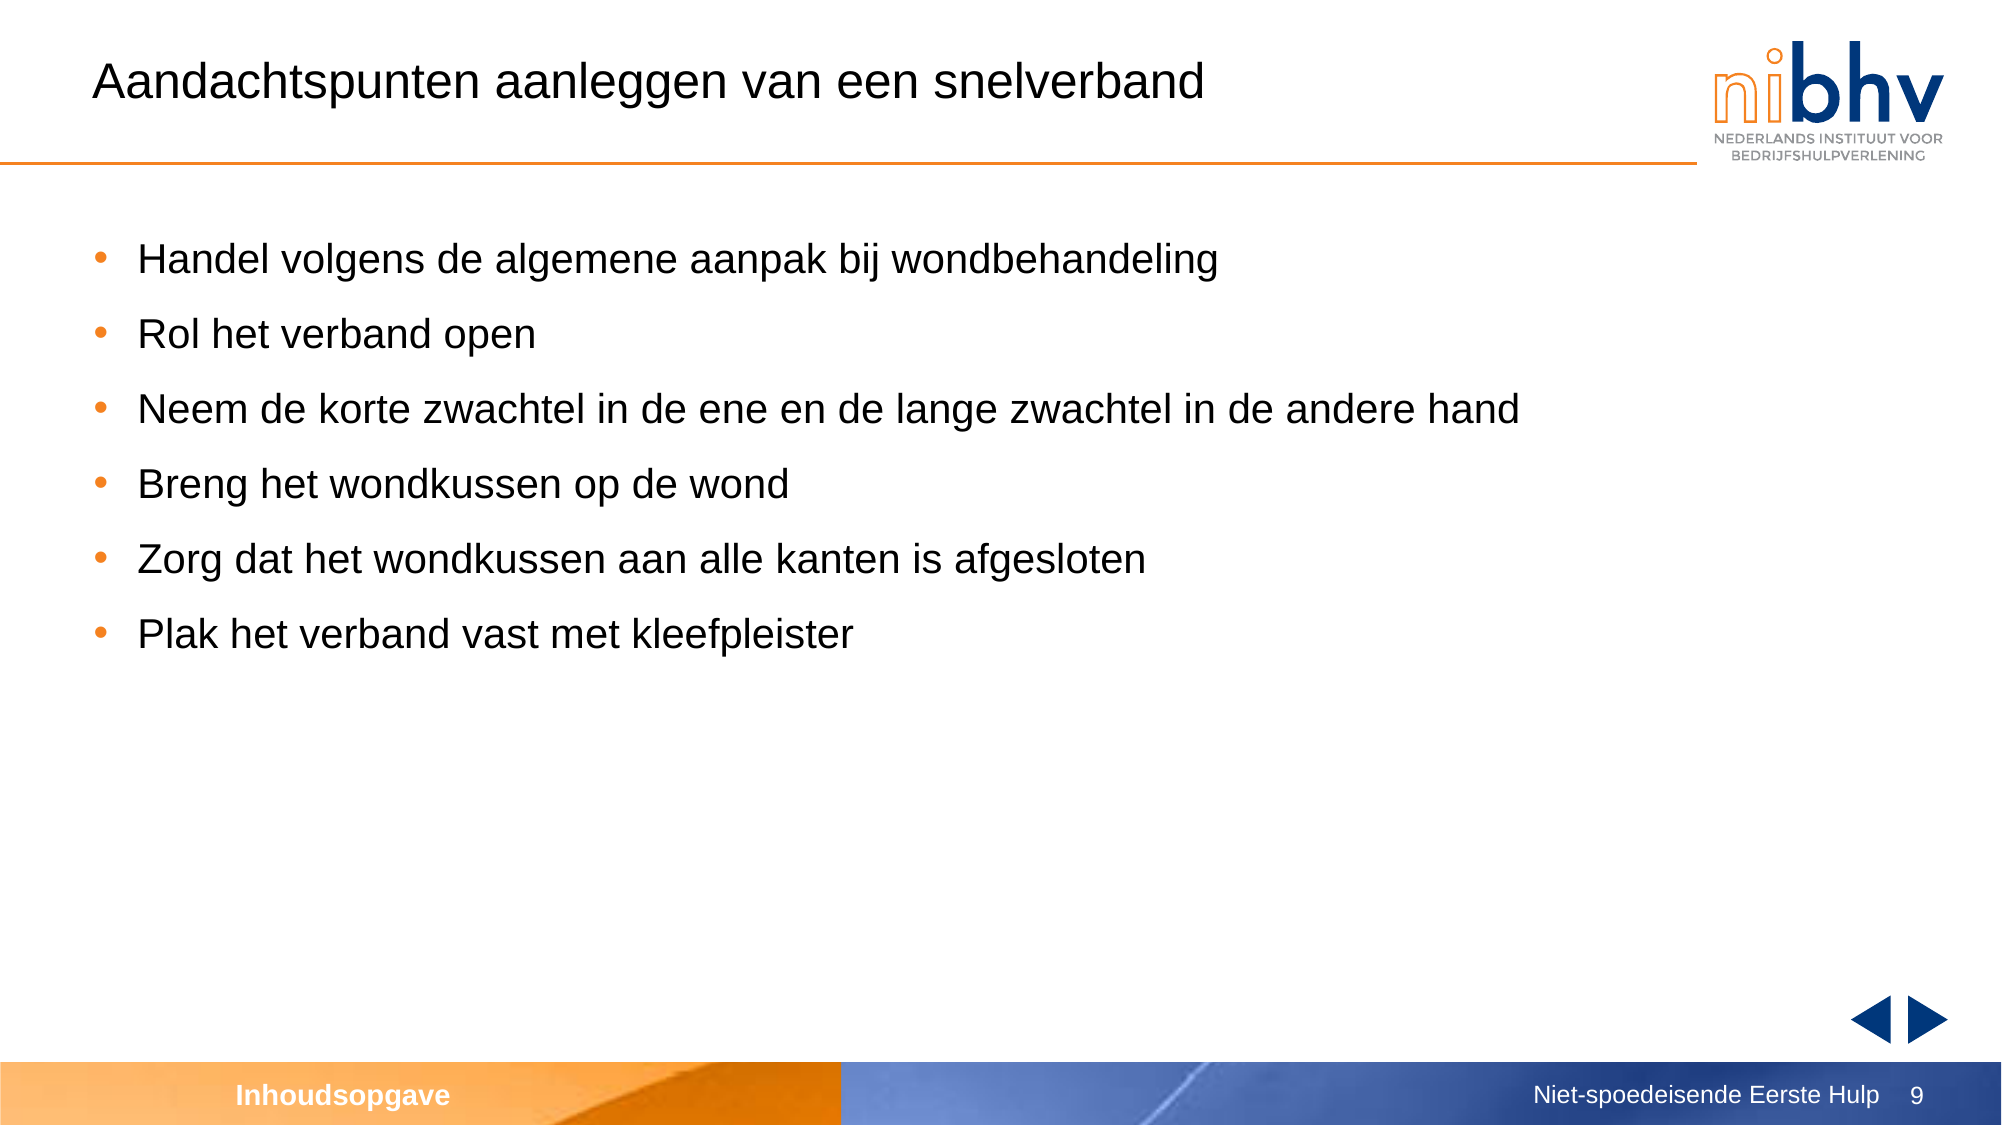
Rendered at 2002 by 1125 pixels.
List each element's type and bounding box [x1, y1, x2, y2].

text_box [195, 1058, 473, 1125]
text_box [0, 0, 2001, 1125]
text_box [1838, 987, 1967, 1047]
